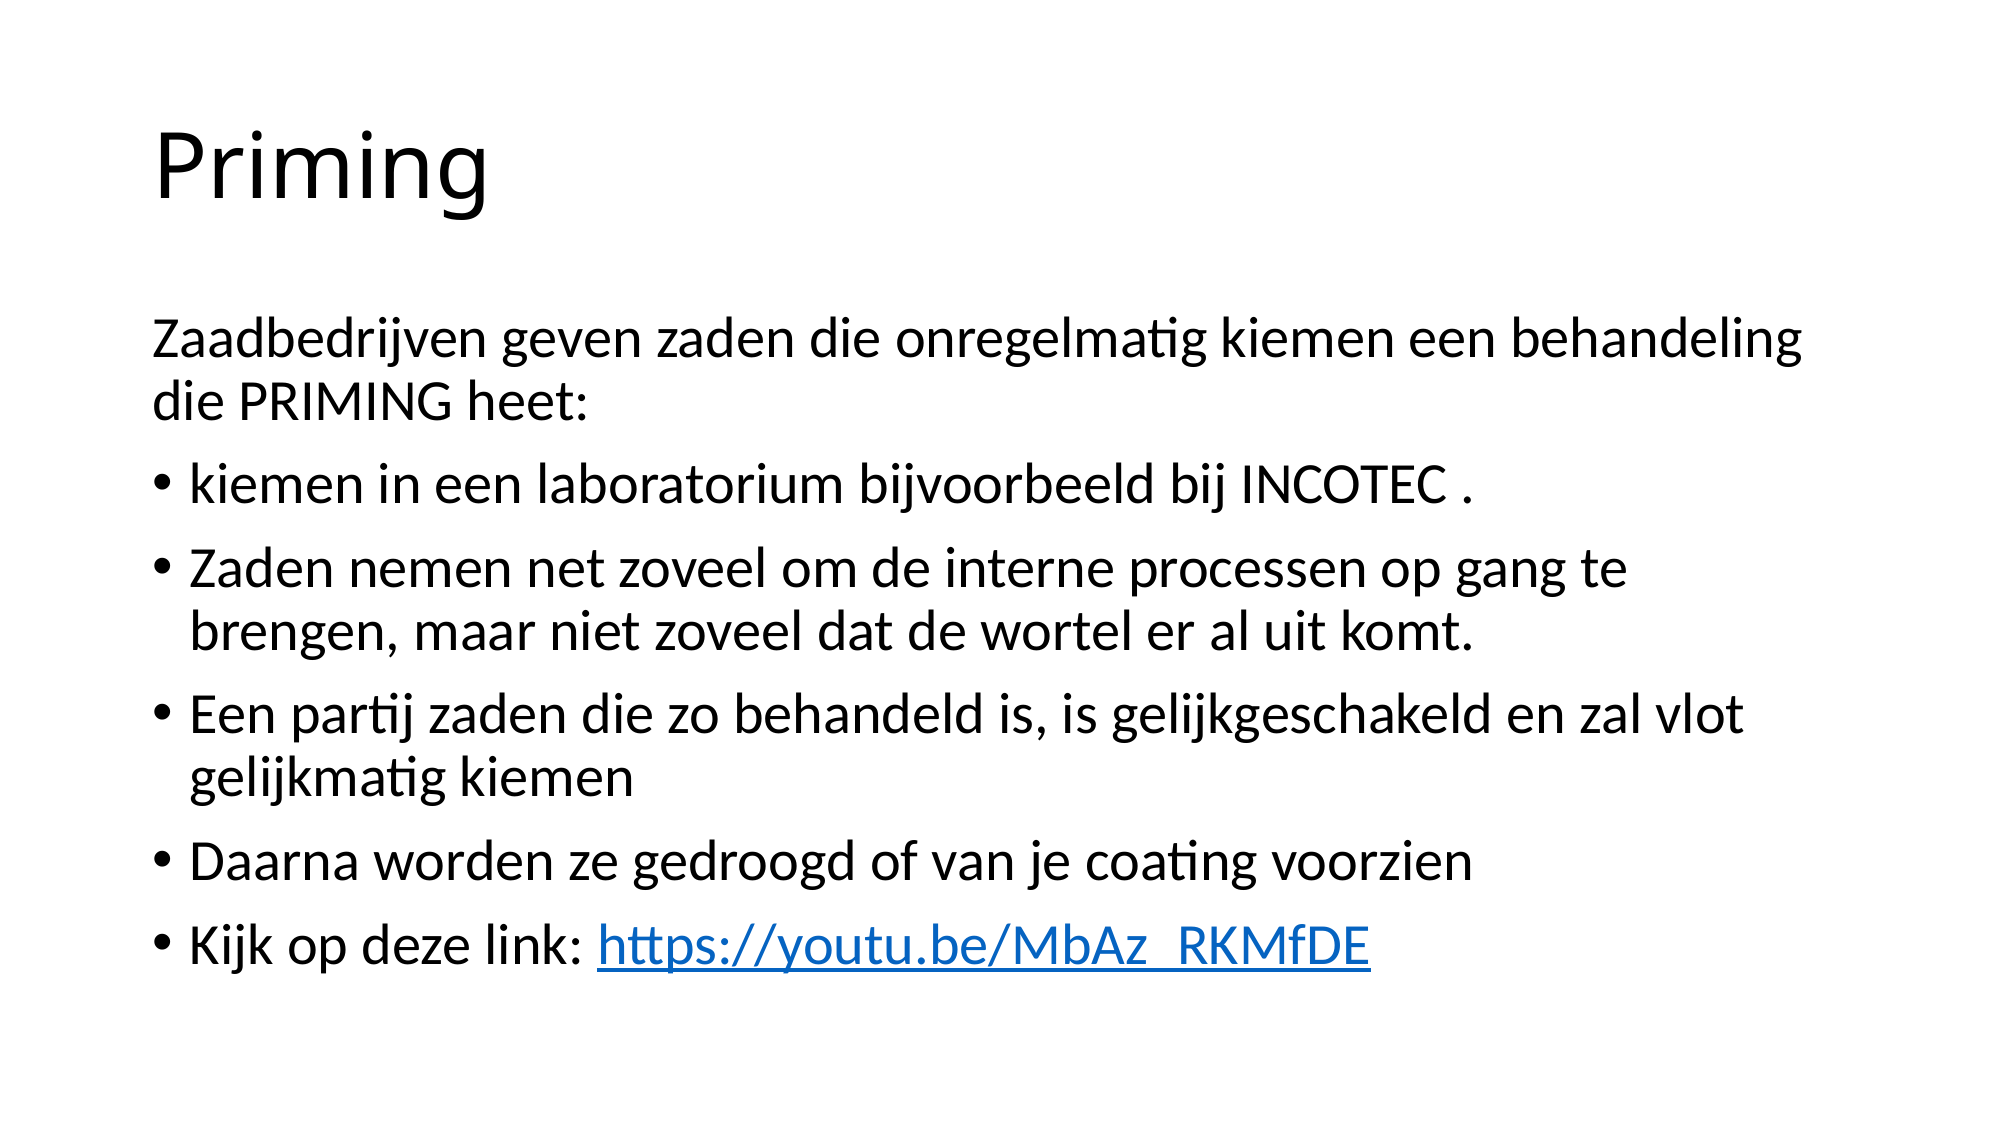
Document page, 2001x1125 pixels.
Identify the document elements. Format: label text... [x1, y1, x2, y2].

title Priming [137, 59, 1863, 278]
list Zaadbedrijven geven zaden die onregelmatig kiemen een behandeling die PRIMING heet: kiemen in een laboratorium bijvoorbeeld bij INCOTEC . Zaden nemen net zoveel om de interne processen op gang te brengen, maar niet zoveel dat de wortel er al uit komt. Een partij zaden die zo behandeld is, is gelijkgeschakeld en zal vlot gelijkmatig kiemen Daarna worden ze gedroogd of van je coating voorzien Kijk op deze link: https://youtu.be/MbAz_RKMfDE [137, 299, 1863, 1014]
